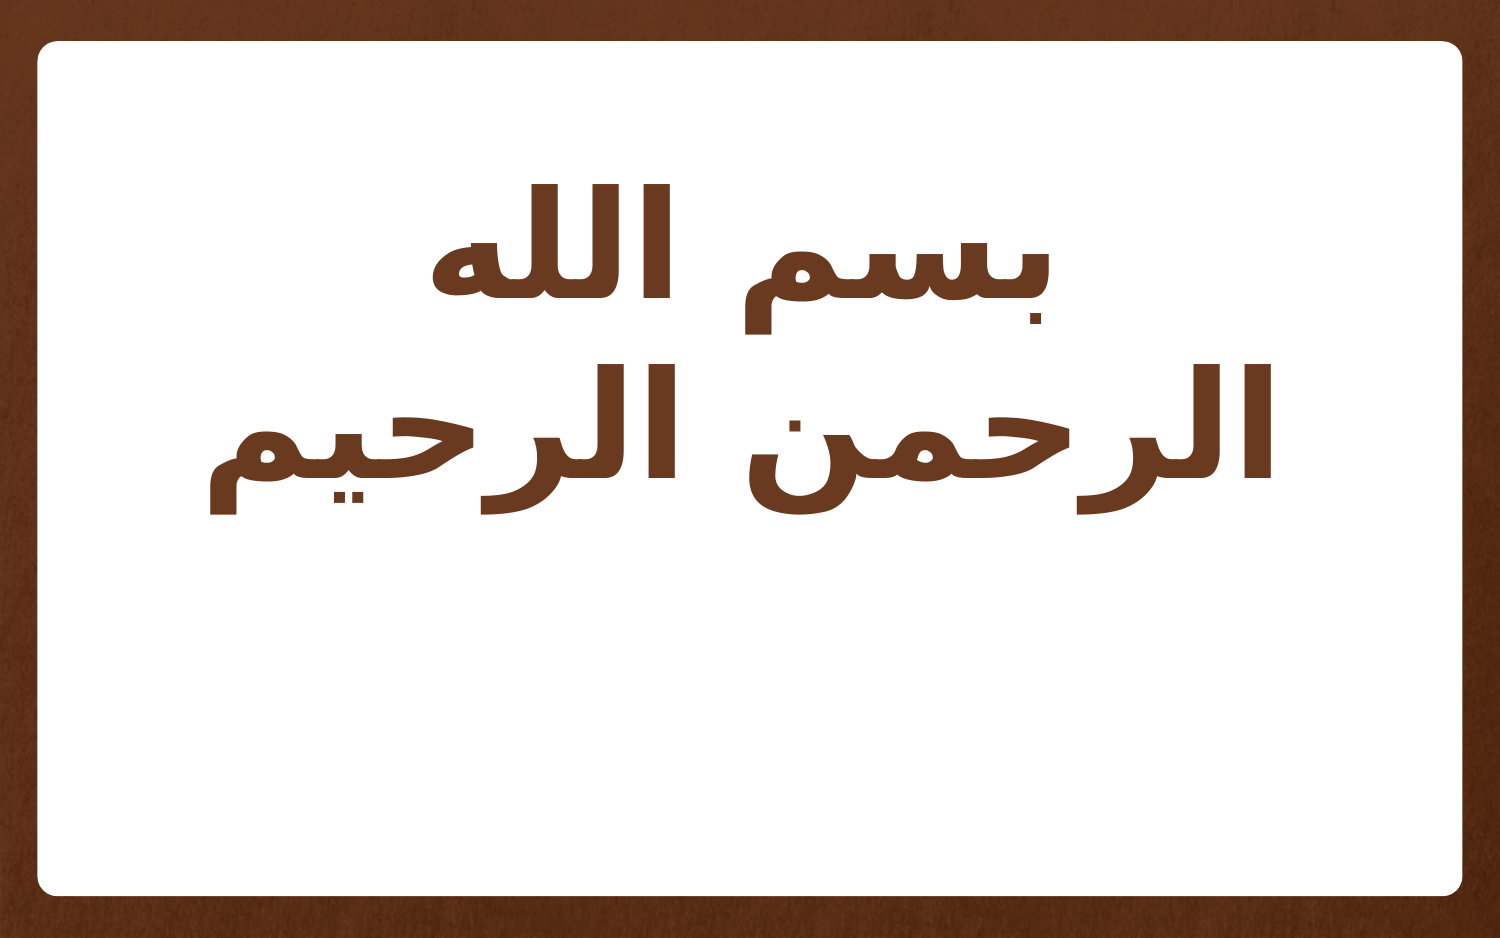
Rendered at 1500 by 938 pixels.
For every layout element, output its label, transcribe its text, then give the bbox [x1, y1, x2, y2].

text_box بسم الله الرحمن الرحيم [162, 381, 1324, 516]
